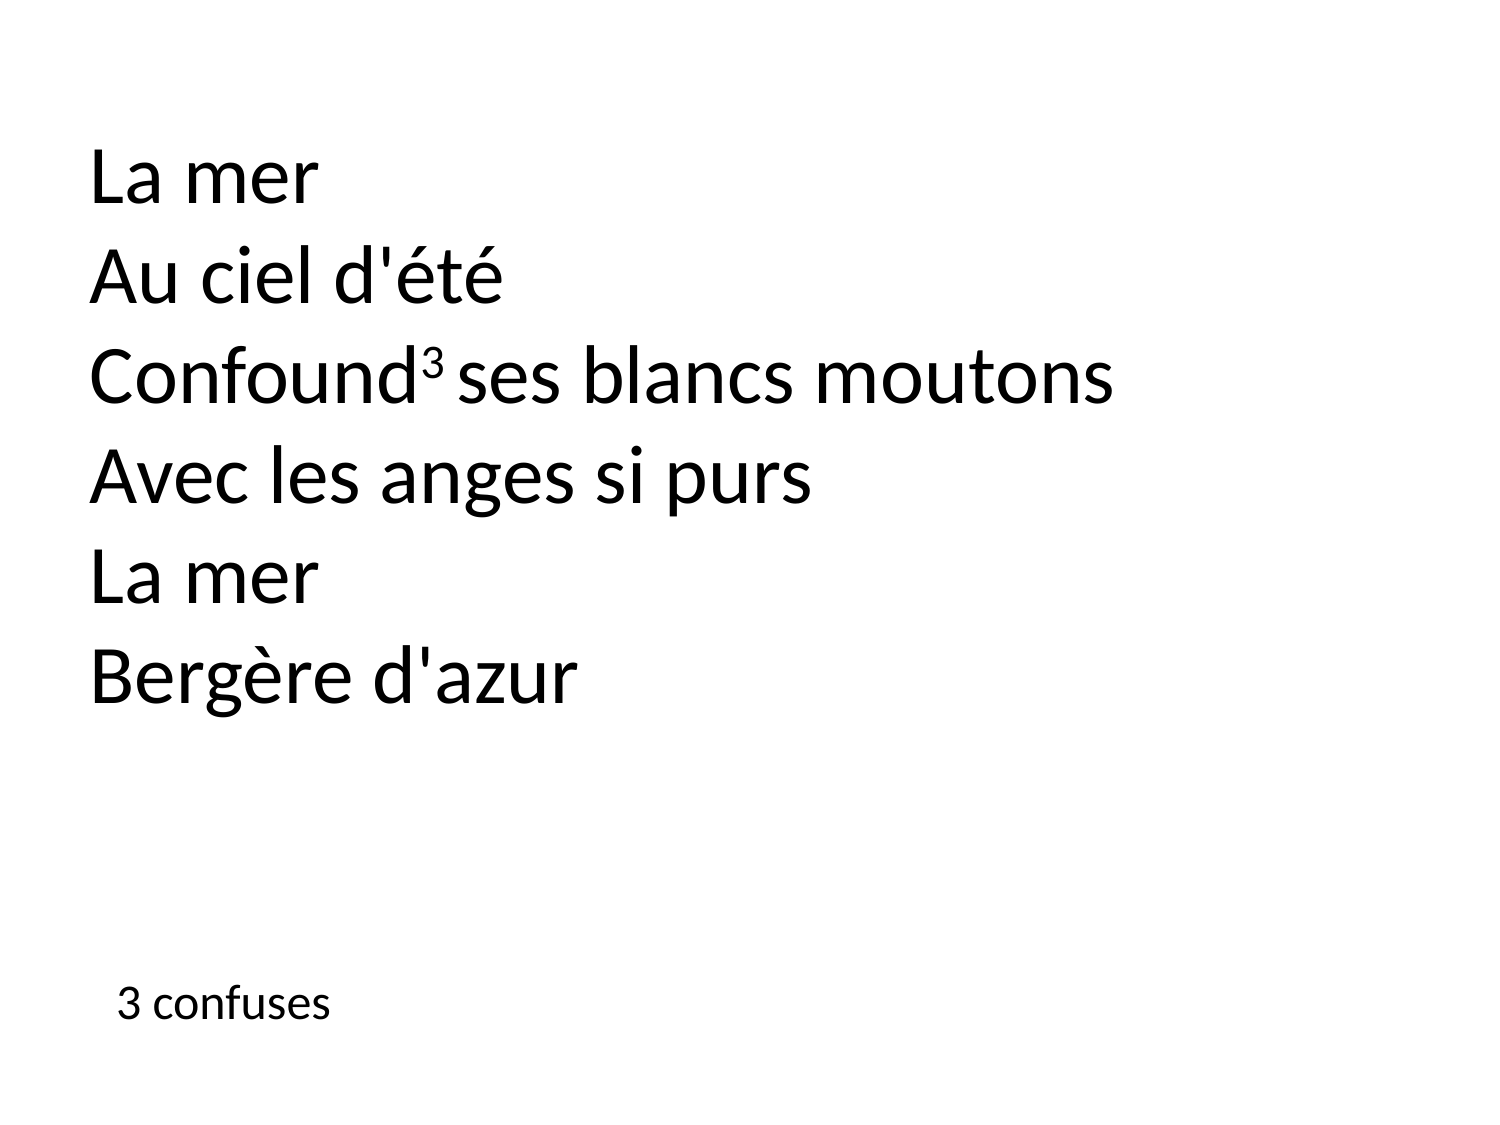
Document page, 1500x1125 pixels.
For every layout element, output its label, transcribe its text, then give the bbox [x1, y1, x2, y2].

text_box La mer Au ciel d'été Confound3 ses blancs moutons Avec les anges si purs La mer Bergère d'azur [74, 112, 1350, 927]
text_box 3 confuses [101, 962, 347, 1038]
